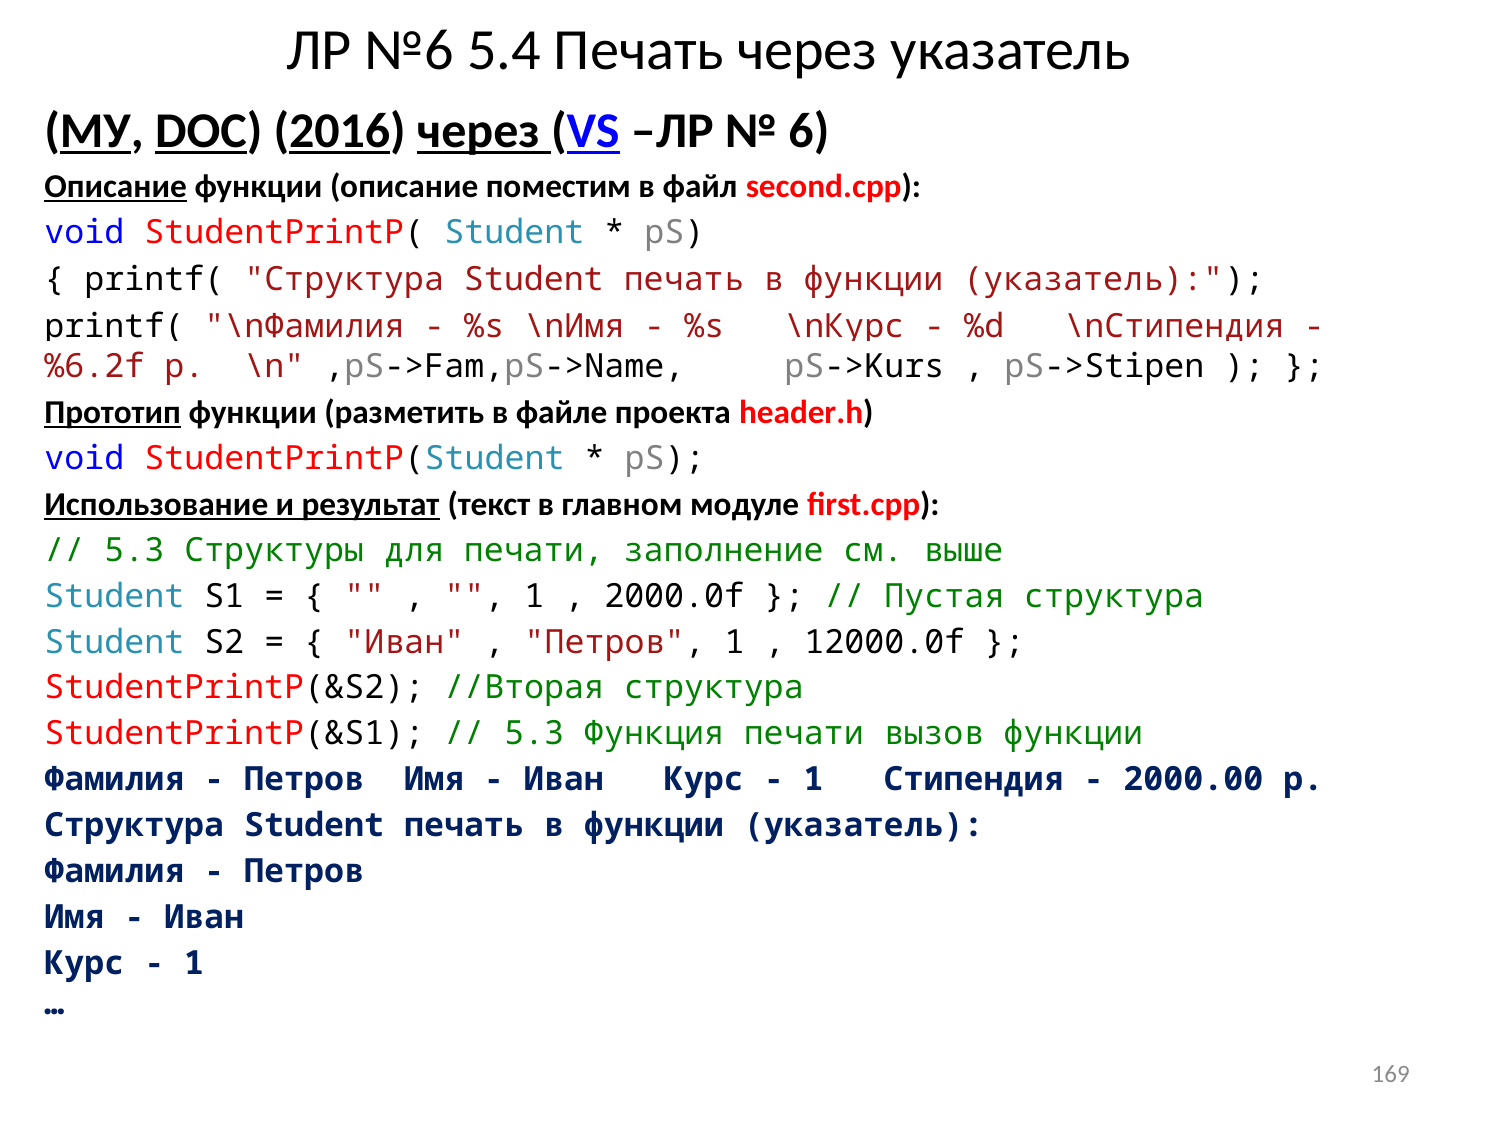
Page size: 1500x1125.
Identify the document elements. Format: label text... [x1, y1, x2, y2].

text_box (МУ, DOC) (2016) через (VS –ЛР № 6) Описание функции (описание поместим в файл second.cpp): void StudentPrintP( Student * pS) { printf( "Структура Student печать в функции (указатель):"); printf( "\nФамилия - %s \nИмя - %s \nКурс - %d \nСтипендия - %6.2f р. \n" ,pS->Fam,pS->Name, pS->Kurs , pS->Stipen ); }; Прототип функции (разметить в файле проекта header.h) void StudentPrintP(Student * pS); Использование и результат (текст в главном модуле first.cpp): // 5.3 Структуры для печати, заполнение см. выше Student S1 = { "" , "", 1 , 2000.0f }; // Пустая структура Student S2 = { "Иван" , "Петров", 1 , 12000.0f }; StudentPrintP(&S2); //Вторая структура StudentPrintP(&S1); // 5.3 Функция печати вызов функции Фамилия - Петров Имя - Иван Курс - 1 Стипендия - 2000.00 р. Структура Student печать в функции (указатель): Фамилия - Петров Имя - Иван Курс - 1 … [29, 89, 1453, 1012]
title ЛР №6 5.4 Печать через указатель [242, 1, 1176, 89]
slide_number 169 [1074, 1042, 1425, 1103]
